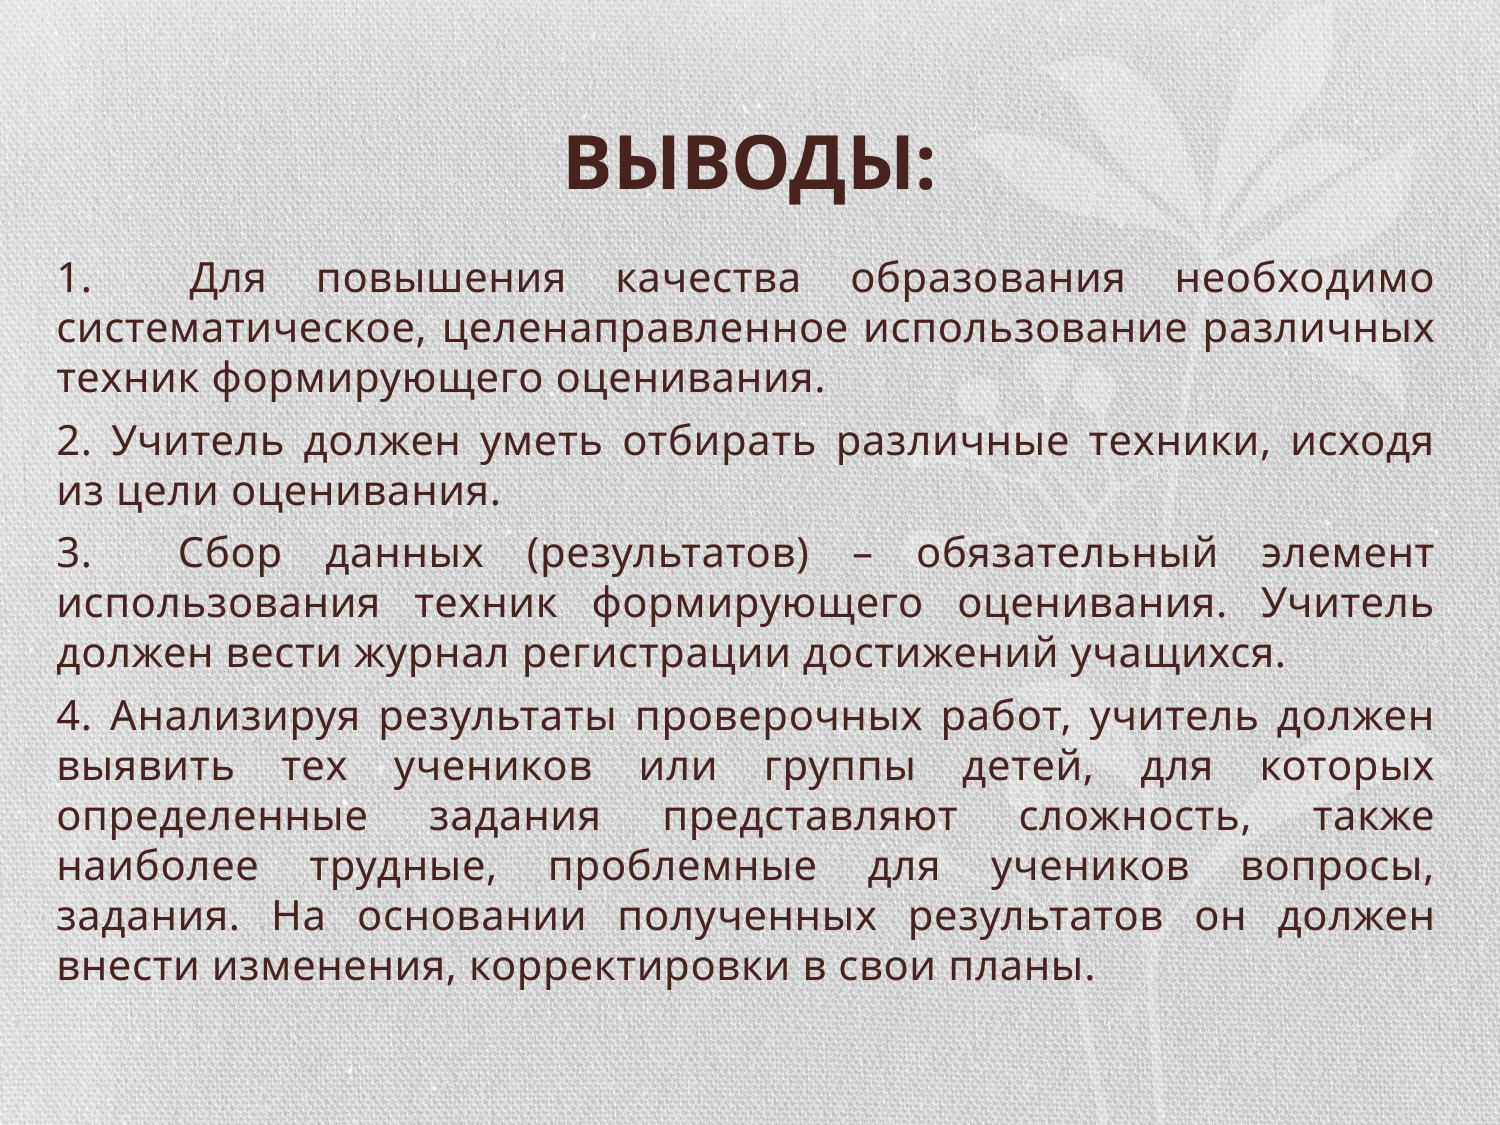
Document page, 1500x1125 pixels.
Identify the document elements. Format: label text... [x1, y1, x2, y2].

list 1. Для повышения качества образования необходимо систематическое, целенаправлен­ное использование различных техник формирующего оценивания. 2. Учитель должен уметь отбирать различные техники, исходя из цели оценивания. 3. Сбор данных (результатов) – обязательный элемент использования техник формирующего оценивания. Учитель должен вести журнал регистрации достижений учащихся. 4. Анализируя результаты проверочных работ, учитель должен выявить тех учеников или группы детей, для которых определенные задания представляют сложность, также наиболее трудные, проблемные для учеников вопросы, задания. На основании полу­ченных результатов он должен внести изменения, корректировки в свои планы. [41, 243, 1452, 1054]
title ВЫВОДЫ: [45, 37, 1455, 213]
